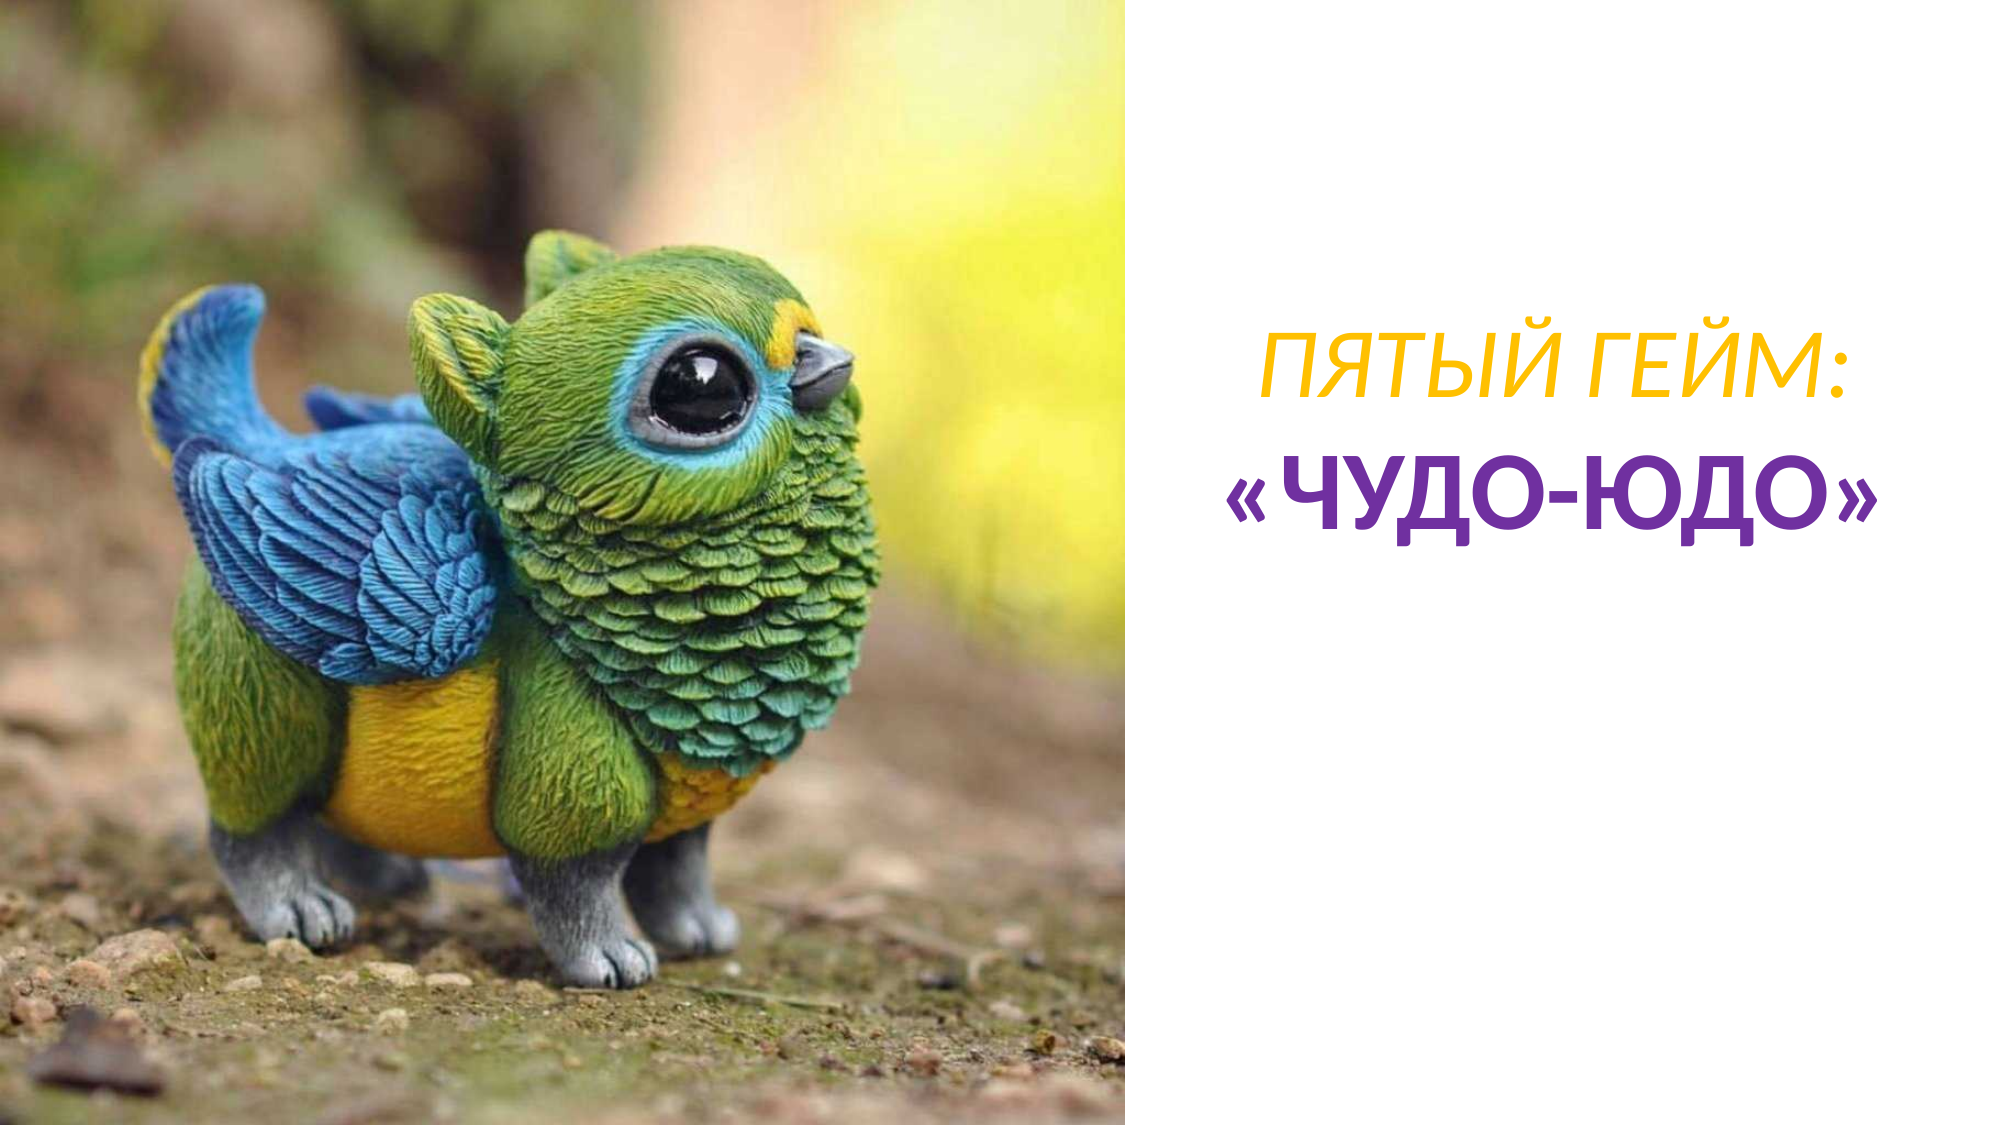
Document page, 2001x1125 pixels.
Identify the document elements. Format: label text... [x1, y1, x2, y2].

text_box ПЯТЫЙ ГЕЙМ: «ЧУДО-ЮДО» [1203, 289, 1906, 560]
picture [0, 0, 1125, 1125]
